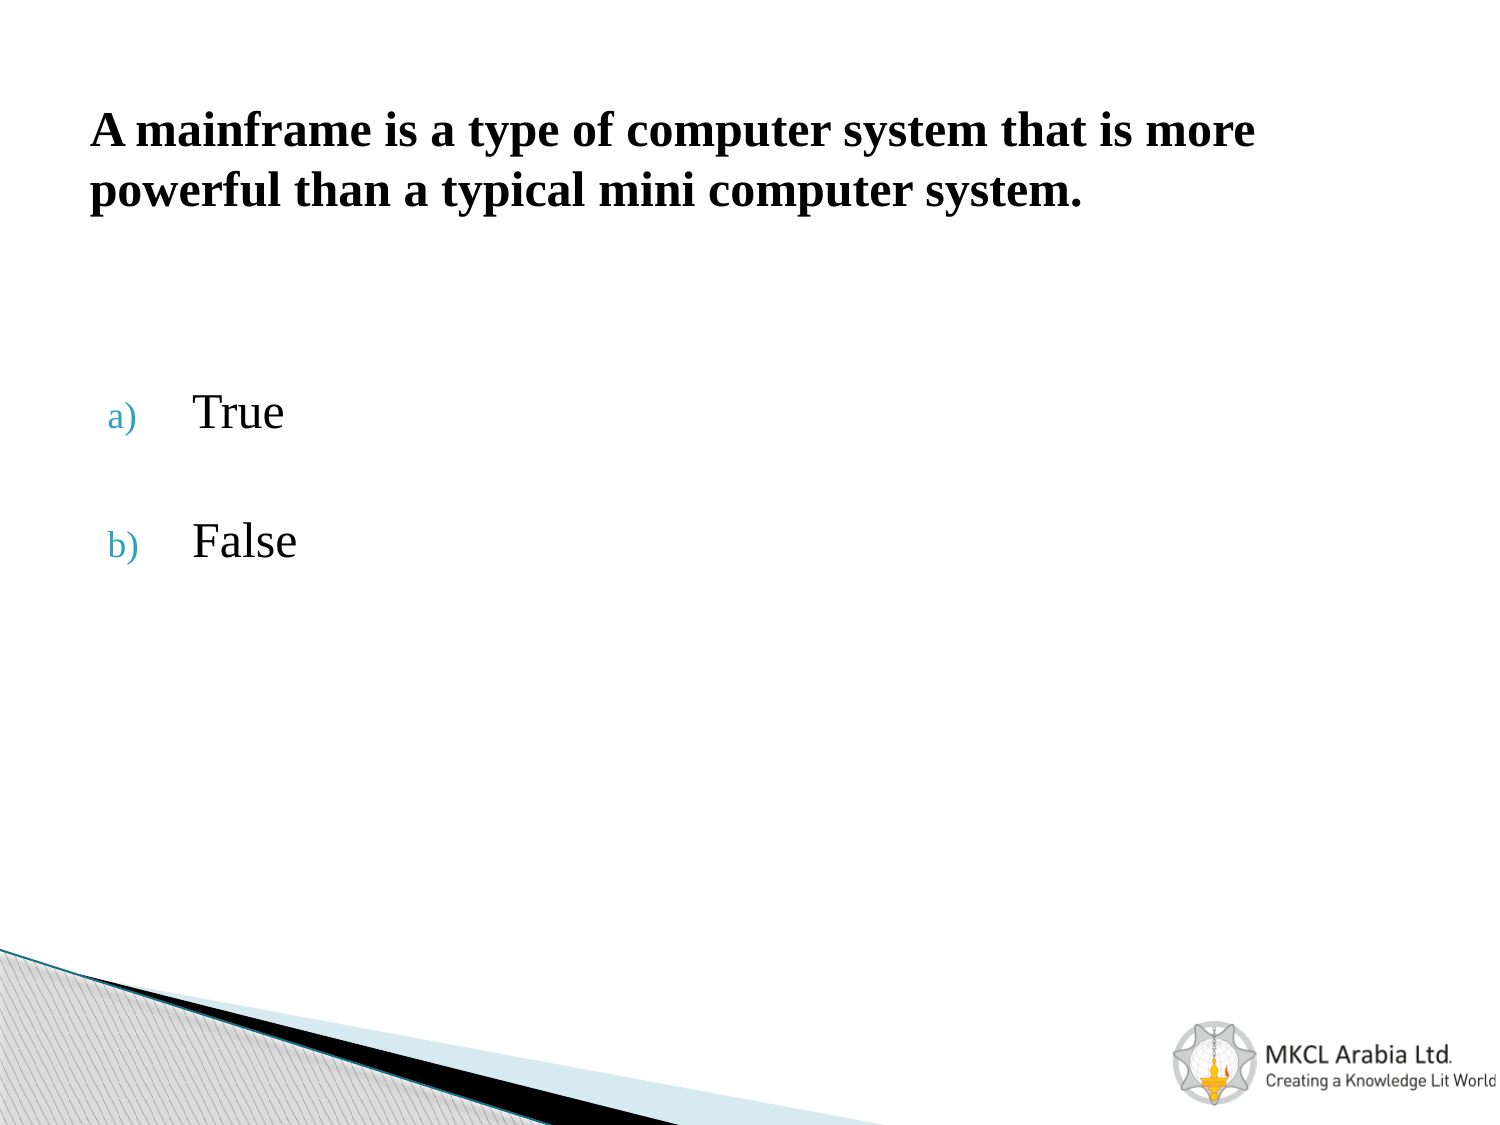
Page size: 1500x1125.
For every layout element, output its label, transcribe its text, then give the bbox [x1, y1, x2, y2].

title A mainframe is a type of computer system that is more powerful than a typical mini computer system. [75, 62, 1425, 250]
list True False [75, 250, 1425, 986]
picture [1172, 1021, 1496, 1106]
